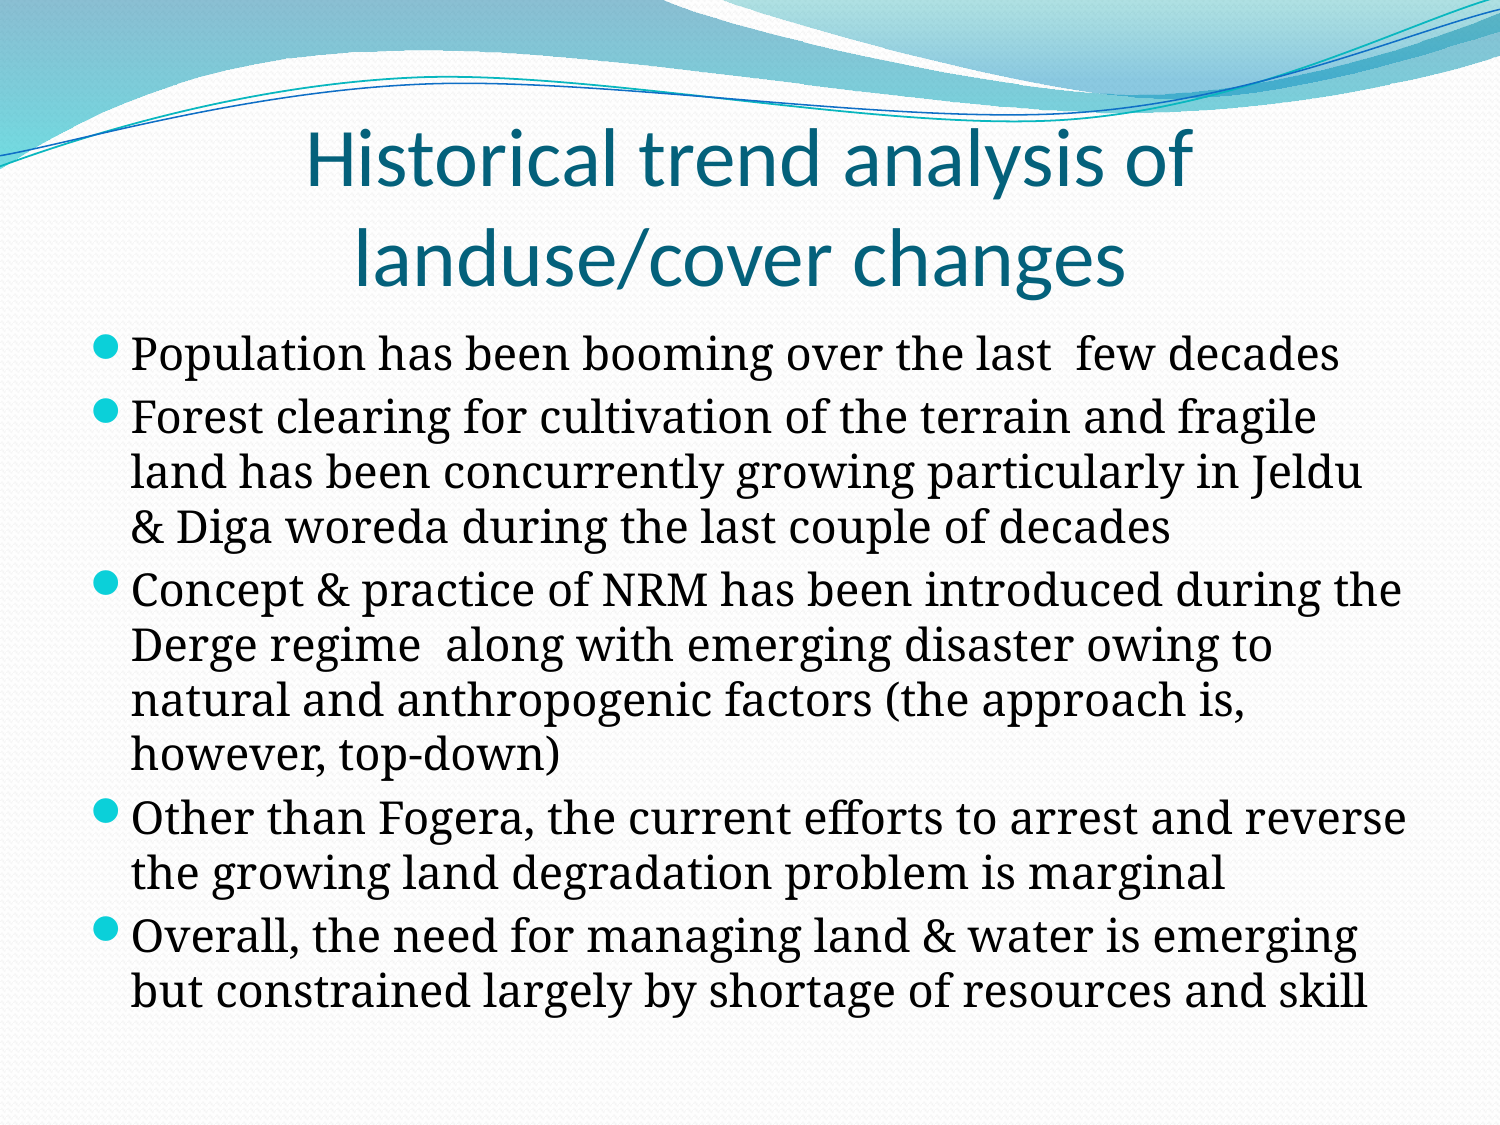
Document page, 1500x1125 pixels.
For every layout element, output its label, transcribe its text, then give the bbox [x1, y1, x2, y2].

title Historical trend analysis of landuse/cover changes [75, 115, 1425, 303]
list Population has been booming over the last few decades Forest clearing for cultivation of the terrain and fragile land has been concurrently growing particularly in Jeldu & Diga woreda during the last couple of decades Concept & practice of NRM has been introduced during the Derge regime along with emerging disaster owing to natural and anthropogenic factors (the approach is, however, top-down) Other than Fogera, the current efforts to arrest and reverse the growing land degradation problem is marginal Overall, the need for managing land & water is emerging but constrained largely by shortage of resources and skill [75, 317, 1425, 1038]
